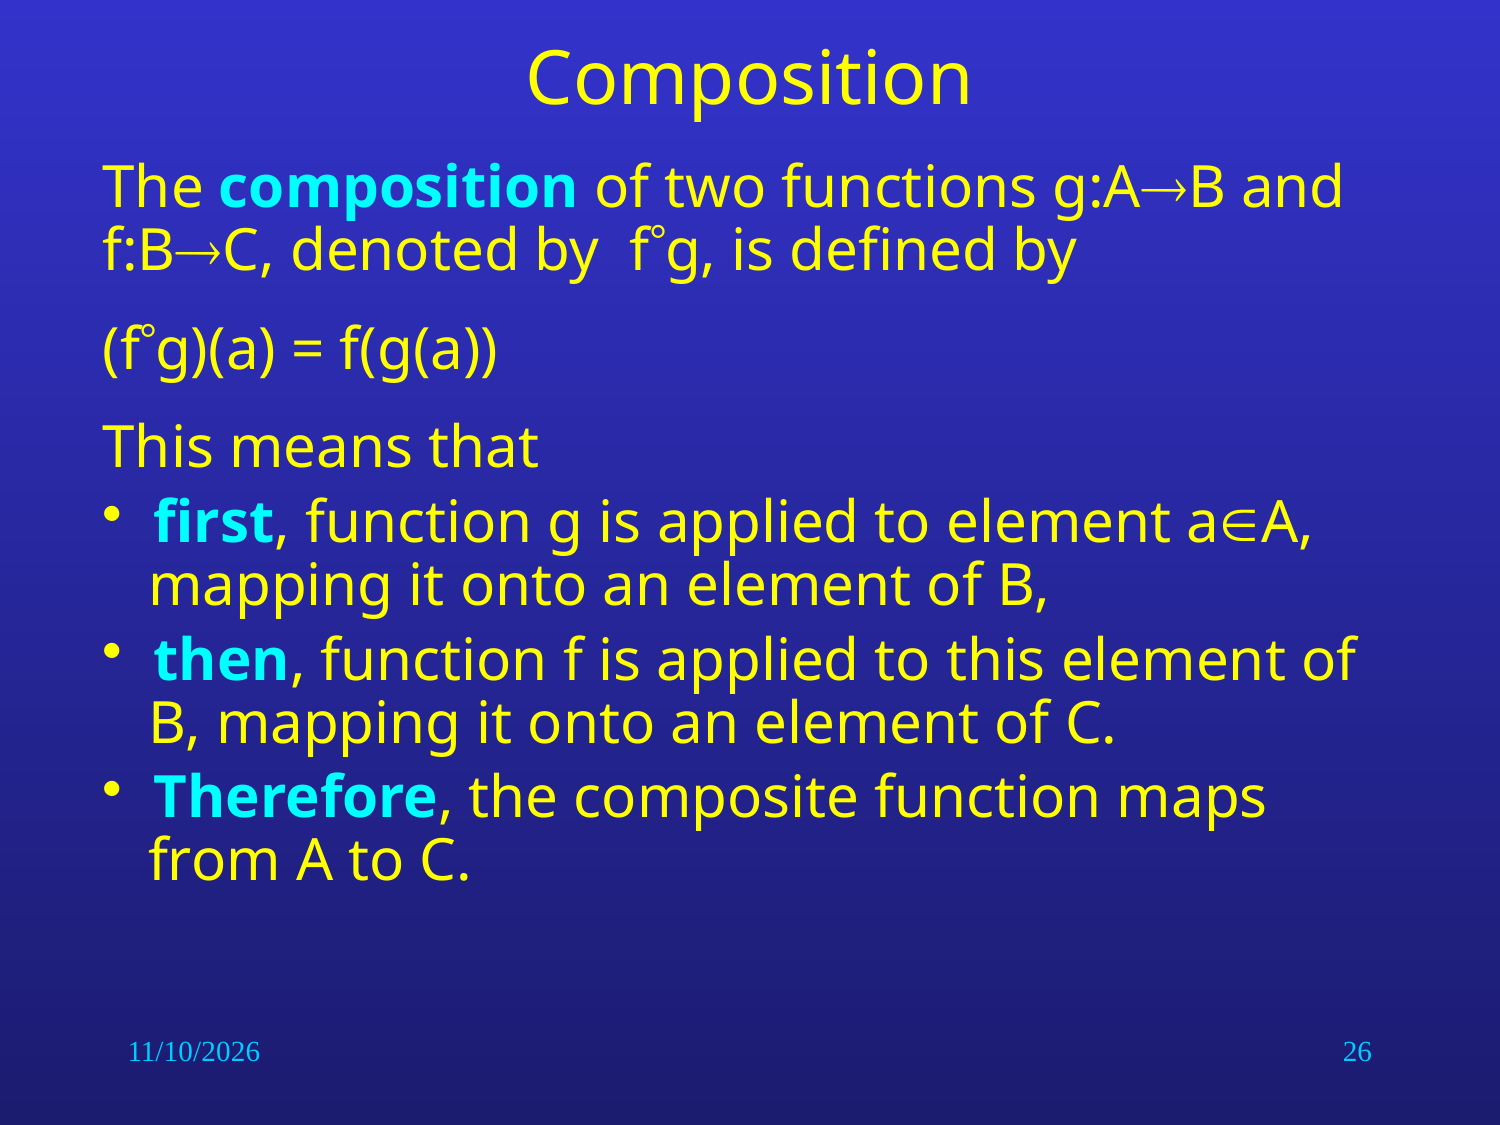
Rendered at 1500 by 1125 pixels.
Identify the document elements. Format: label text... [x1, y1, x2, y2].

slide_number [112, 1025, 425, 1100]
slide_number 26 [1074, 1025, 1388, 1100]
title Composition [112, 24, 1388, 125]
list The composition of two functions g:AB and f:BC, denoted by fg, is defined by (fg)(a) = f(g(a)) This means that first, function g is applied to element aA, mapping it onto an element of B, then, function f is applied to this element of B, mapping it onto an element of C. Therefore, the composite function maps from A to C. [87, 149, 1388, 988]
